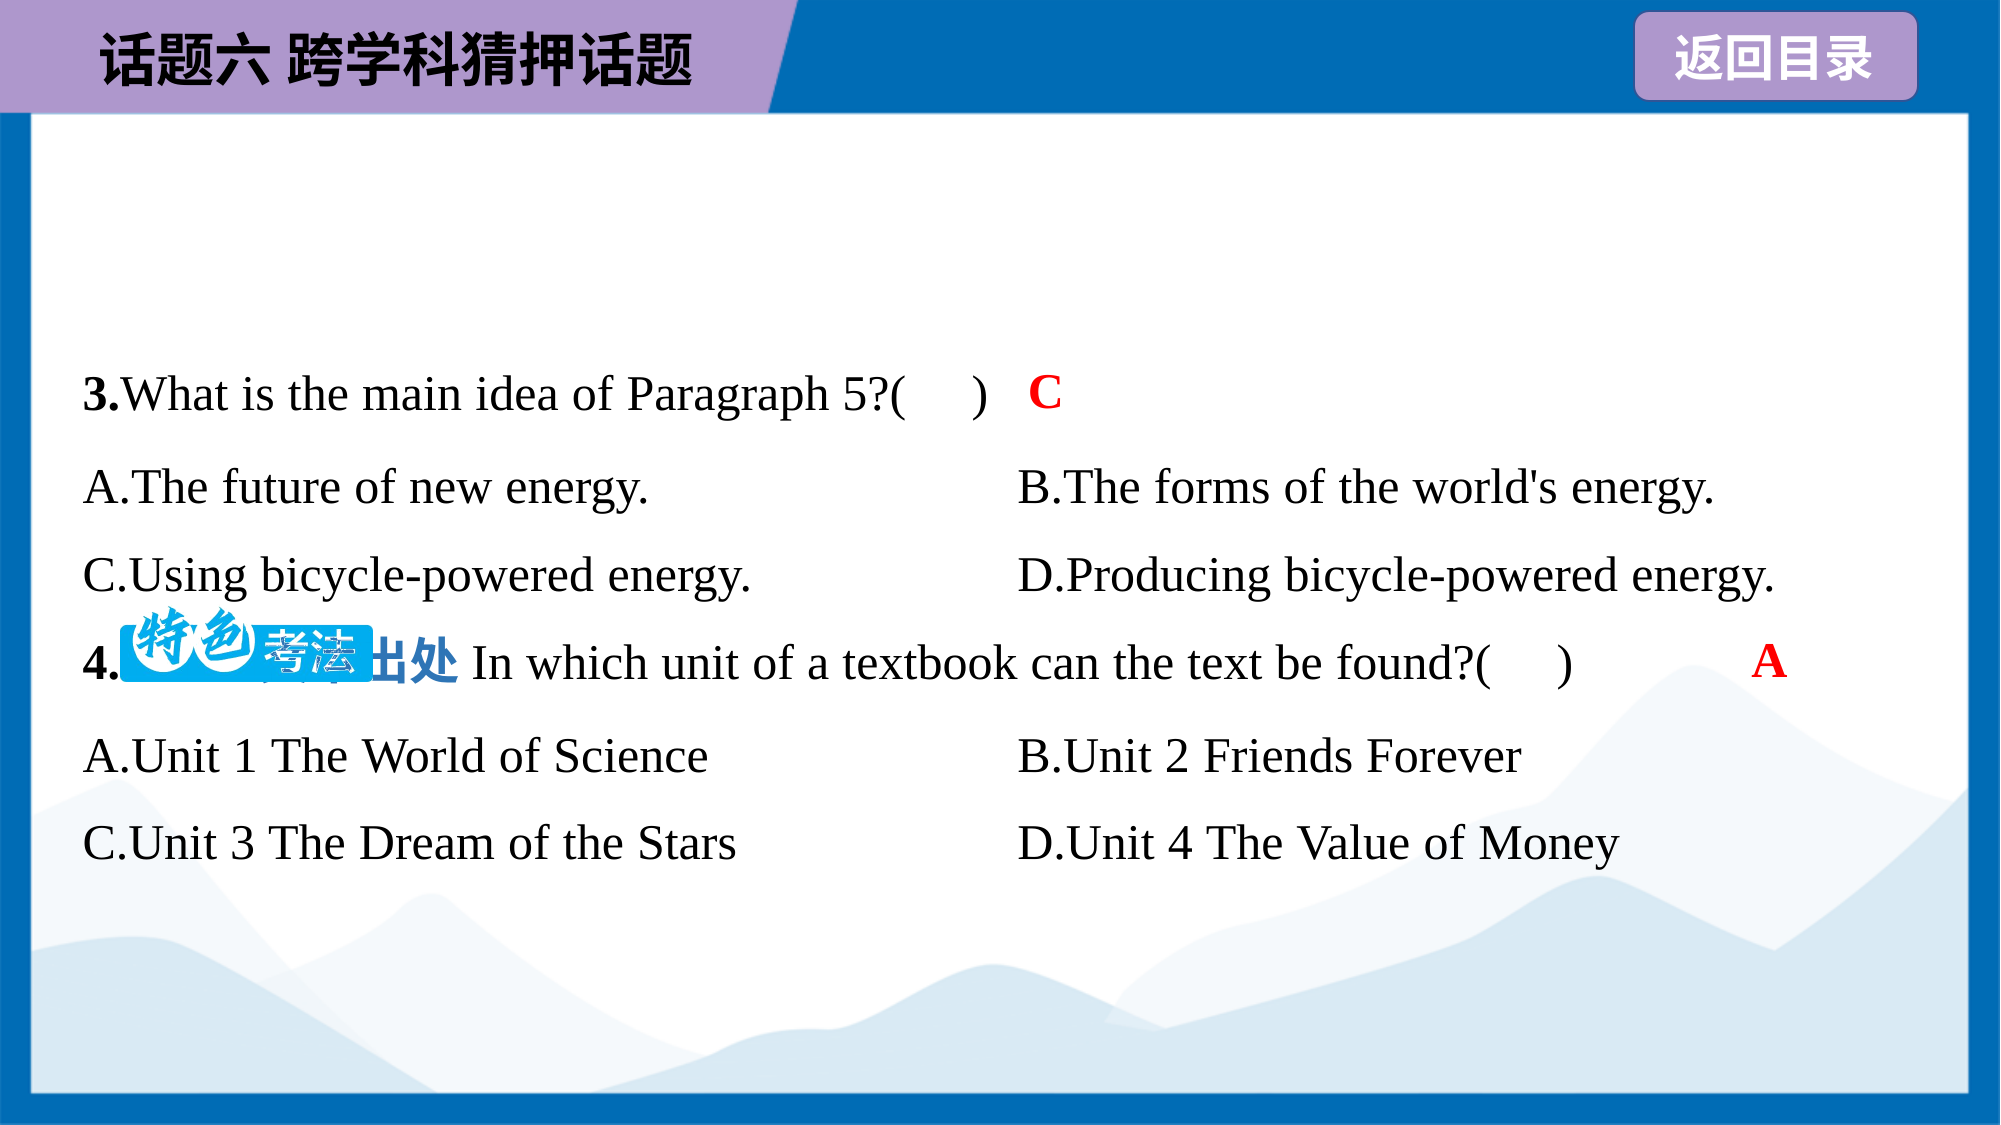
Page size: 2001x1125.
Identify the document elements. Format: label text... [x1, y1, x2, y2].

text_box 3.What is the main idea of Paragraph 5?( ) [82, 333, 1917, 412]
text_box A.Unit 1 The World of Science B.Unit 2 Friends Forever C.Unit 3 The Dream of the Stars D.Unit 4 The Value of Money [82, 690, 1917, 861]
text_box A.The future of new energy. B.The forms of the world's energy. C.Using bicycle-powered energy. D.Producing bicycle-powered energy. [82, 421, 1917, 592]
picture [0, 0, 2000, 1125]
text_box 4. 文章出处In which unit of a textbook can the text be found?( ) [82, 601, 1917, 680]
text_box A [1733, 599, 1806, 679]
text_box C [1009, 331, 1083, 410]
